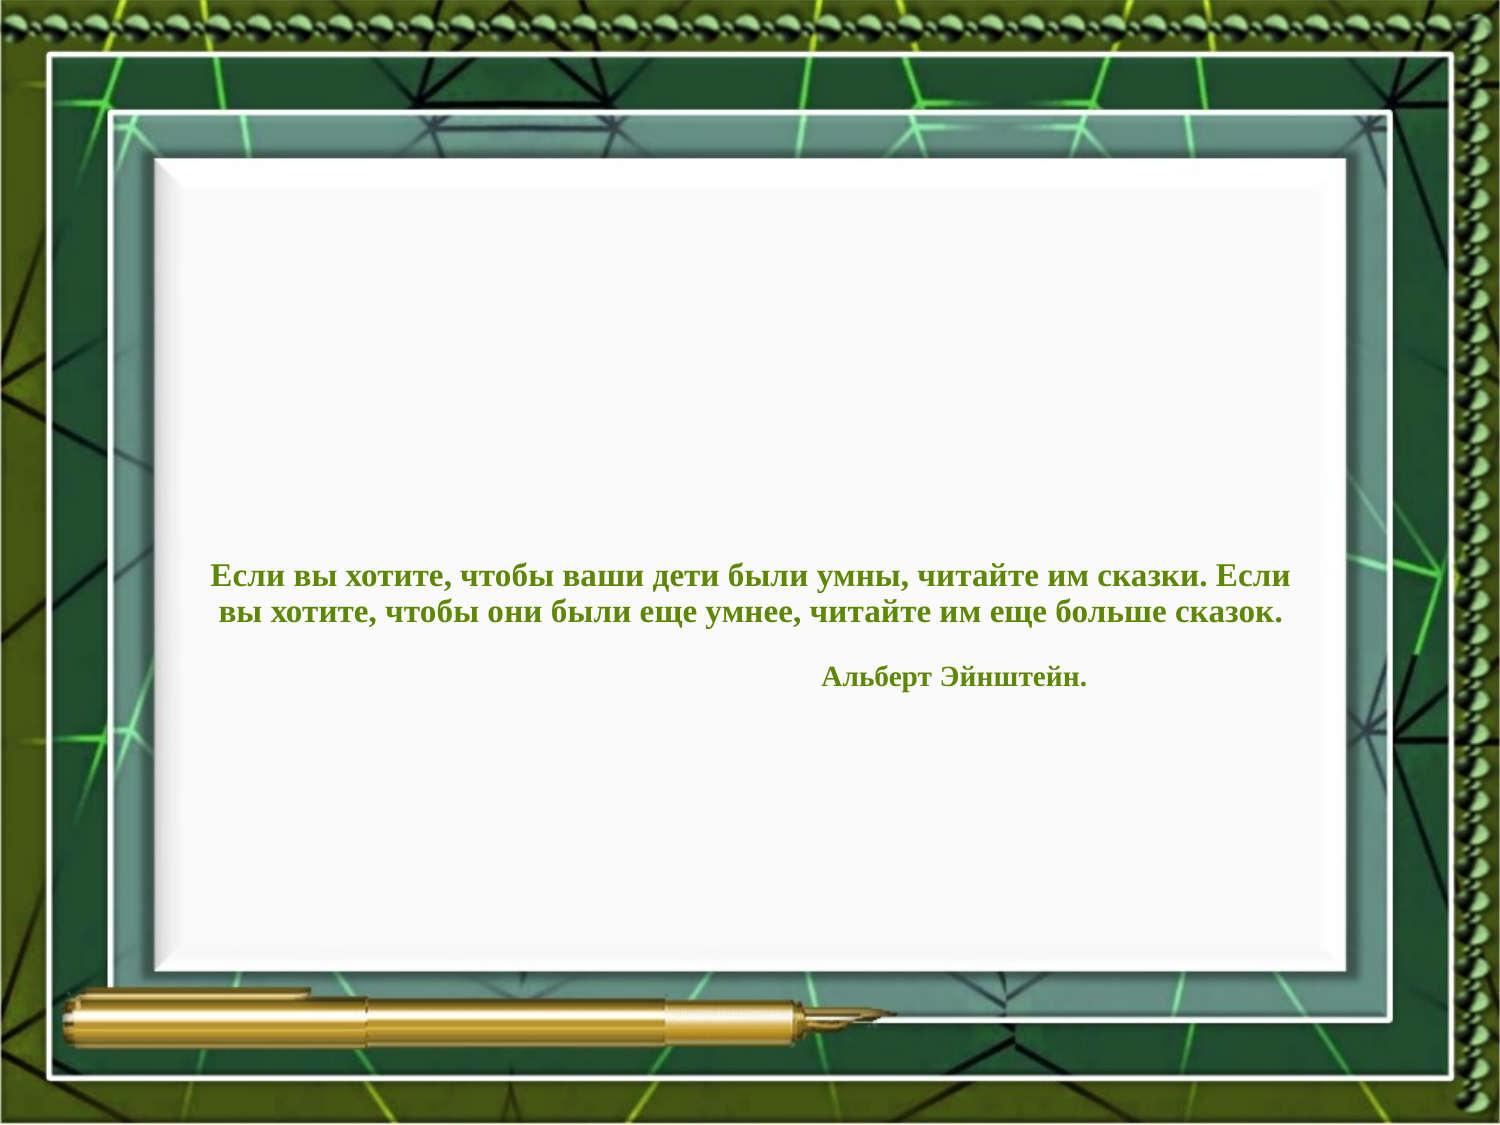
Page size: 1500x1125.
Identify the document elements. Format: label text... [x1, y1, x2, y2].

title Если вы хотите, чтобы ваши дети были умны, читайте им сказки. Если вы хотите, чтобы они были еще умнее, читайте им еще больше сказок. Альберт Эйнштейн. [192, 211, 1310, 832]
picture [0, 0, 1500, 1125]
